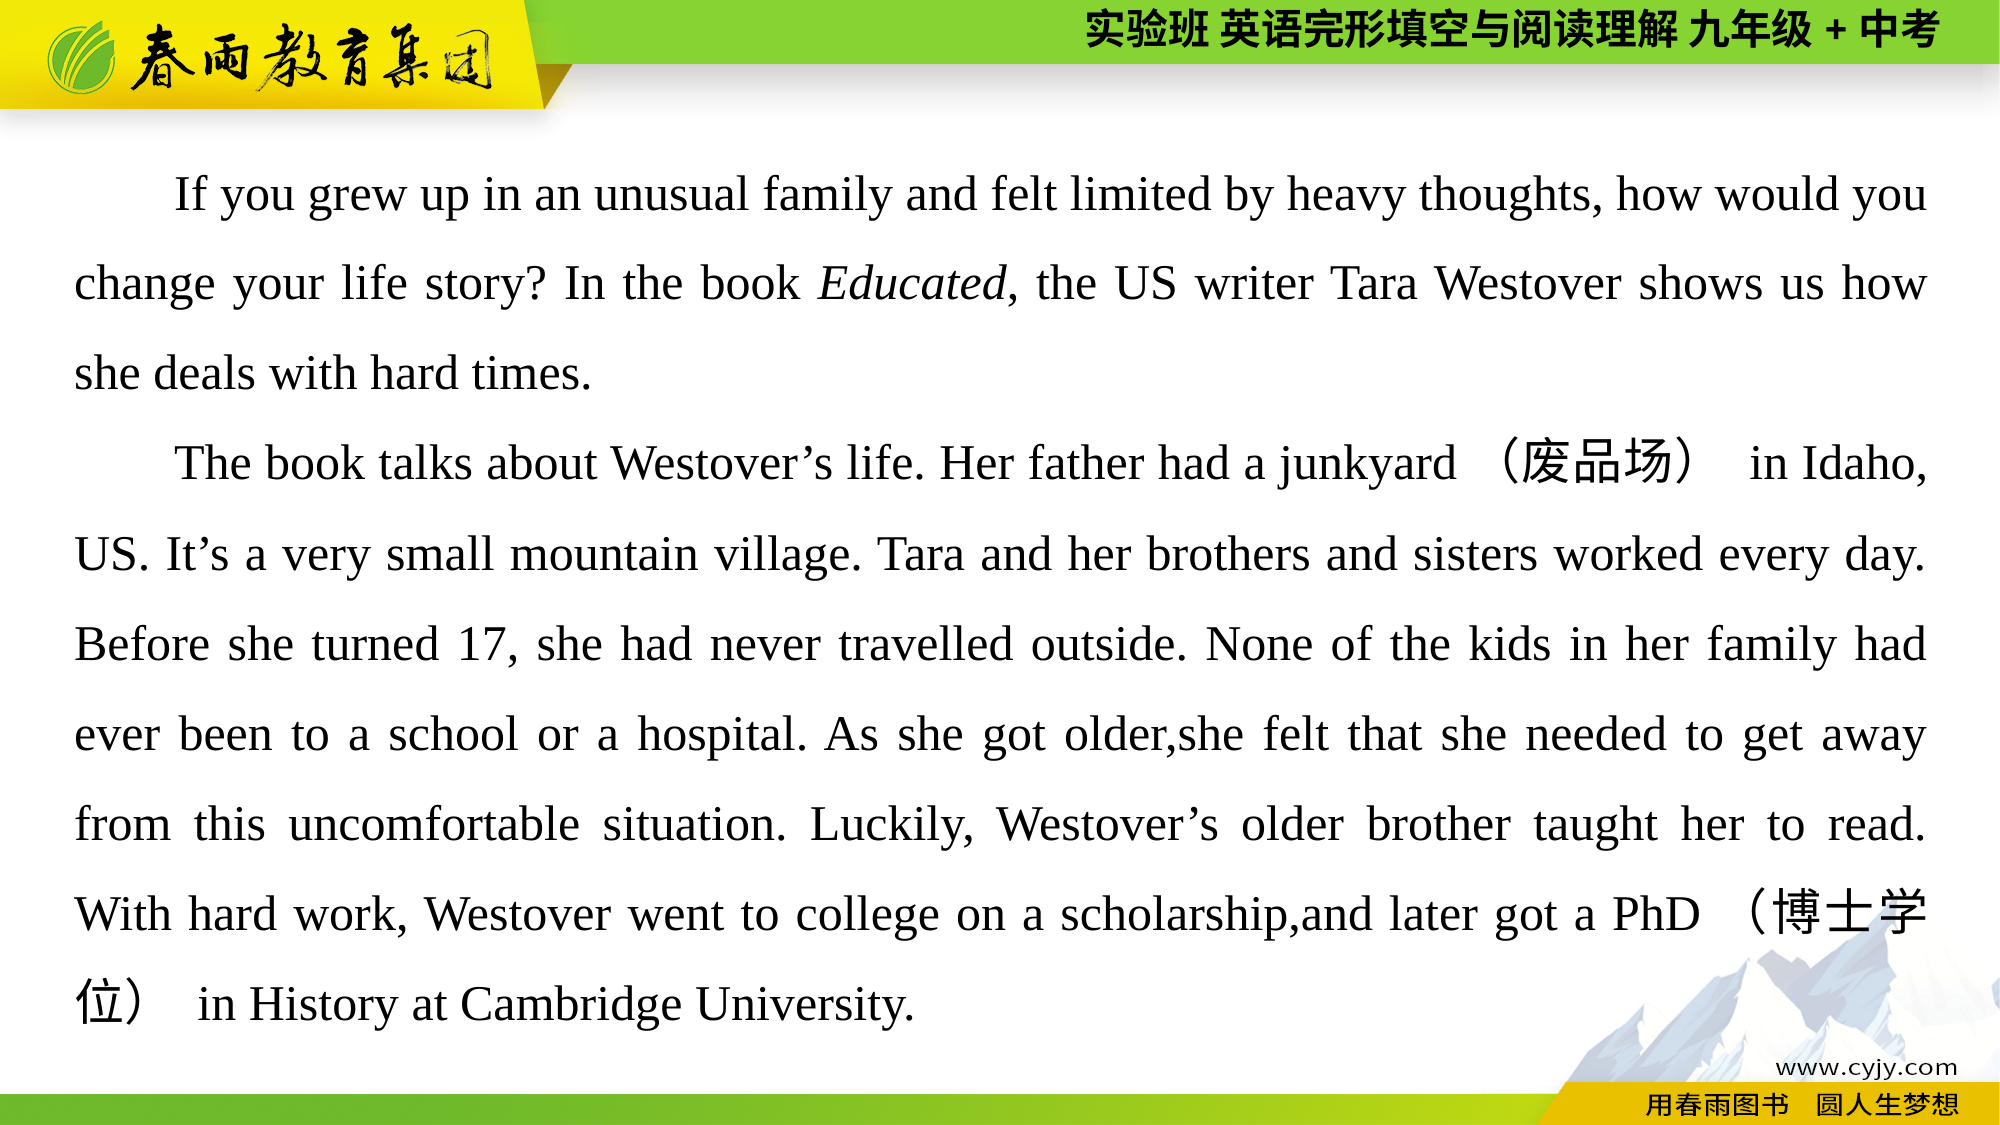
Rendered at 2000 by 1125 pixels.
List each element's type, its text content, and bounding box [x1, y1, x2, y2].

picture [0, 0, 2000, 1125]
list If you grew up in an unusual family and felt limited by heavy thoughts, how would you change your life story? In the book Educated, the US writer Tara Westover shows us how she deals with hard times. The book talks about Westover’s life. Her father had a junkyard（废品场） in Idaho, US. It’s a very small mountain village. Tara and her brothers and sisters worked every day. Before she turned 17, she had never travelled outside. None of the kids in her family had ever been to a school or a hospital. As she got older,she felt that she needed to get away from this uncomfortable situation. Luckily, Westover’s older brother taught her to read. With hard work, Westover went to college on a scholarship,and later got a PhD（博士学位） in History at Cambridge University. [59, 122, 1944, 1047]
